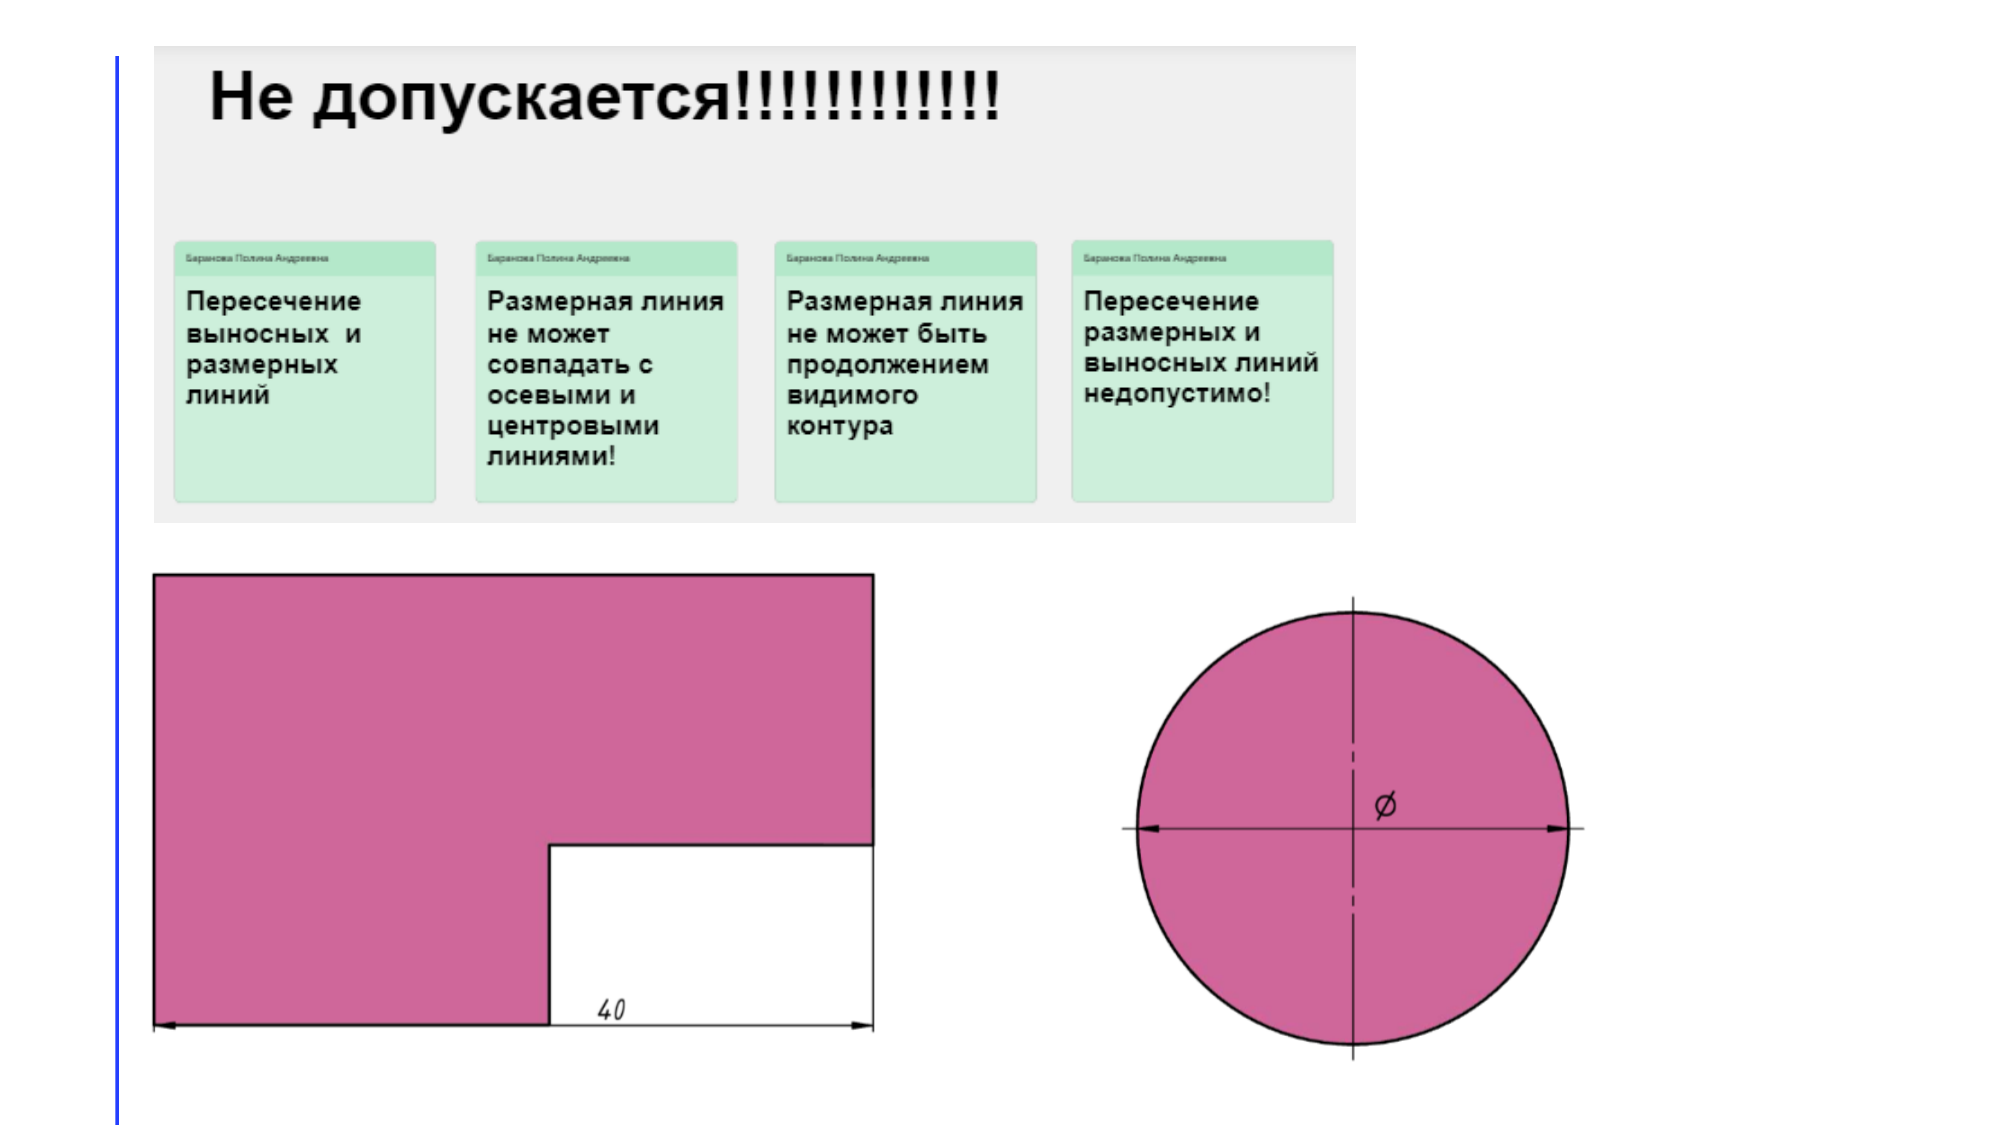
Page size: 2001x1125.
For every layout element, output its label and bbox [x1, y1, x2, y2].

picture [124, 528, 1602, 1088]
picture [154, 46, 1356, 523]
